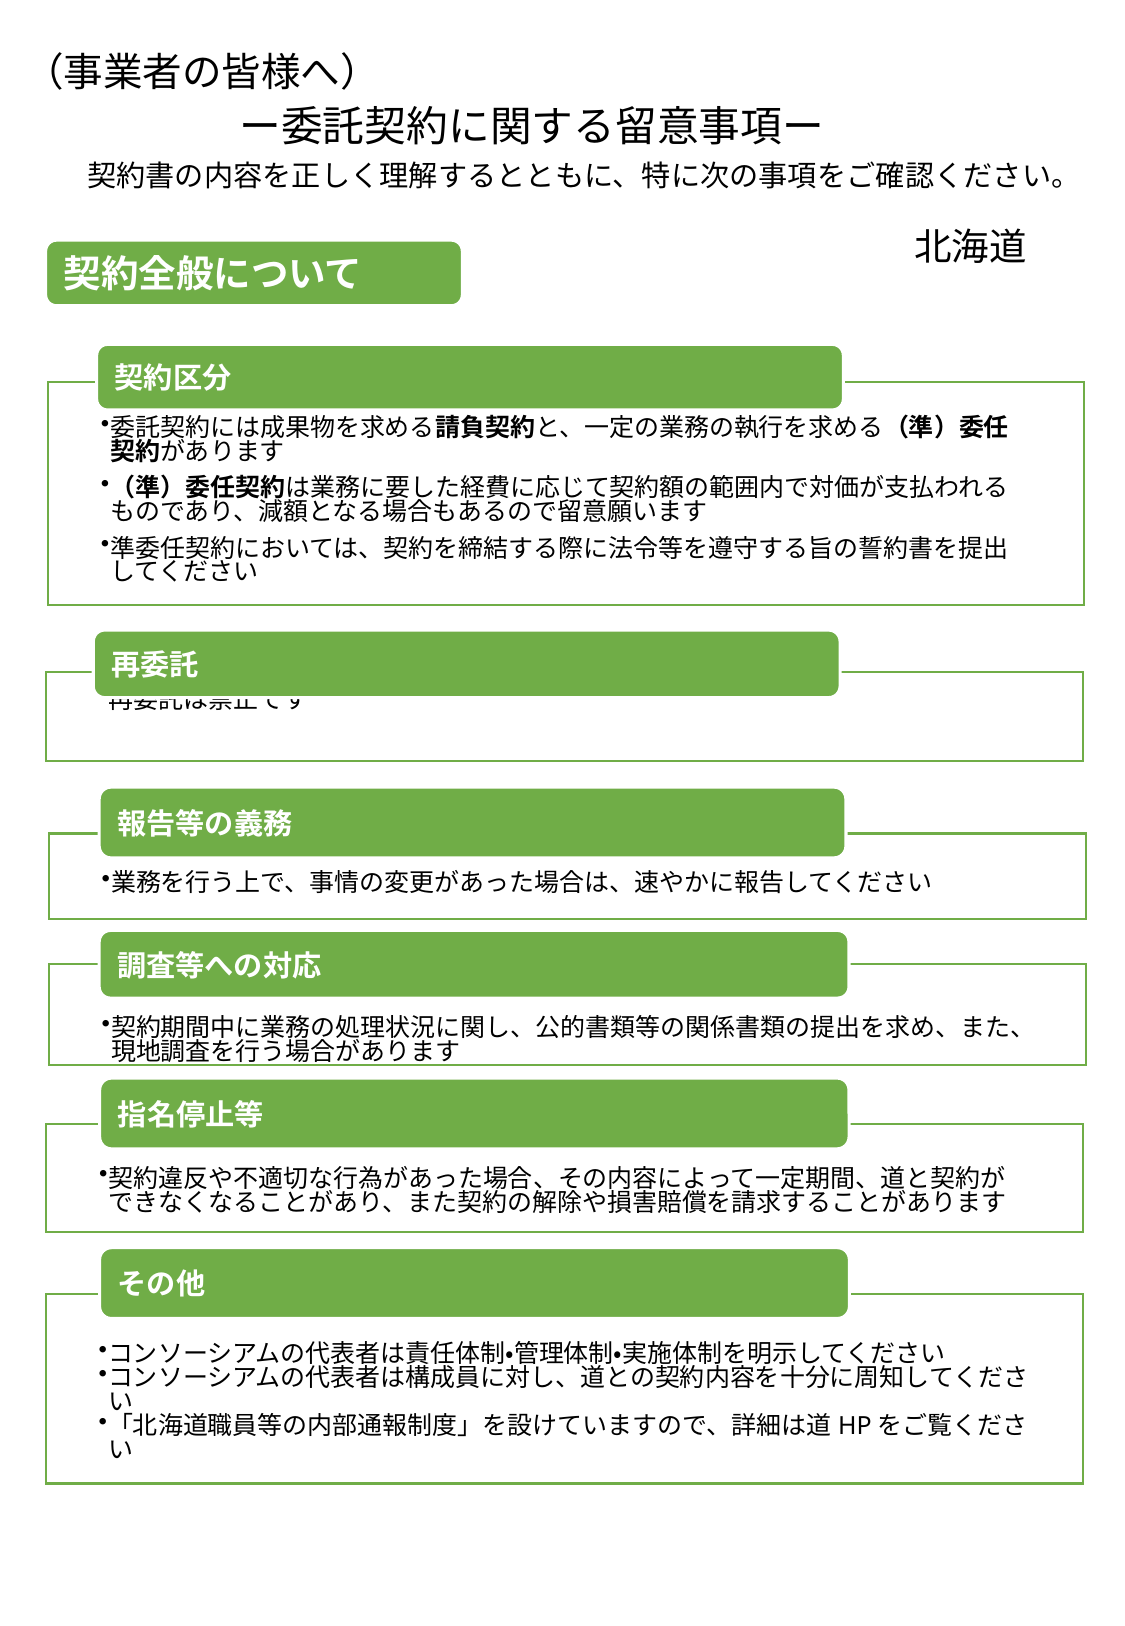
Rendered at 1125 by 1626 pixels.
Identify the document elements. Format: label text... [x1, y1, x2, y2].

text_box （事業者の皆様へ） [0, 39, 486, 92]
text_box コンソーシアムの代表者は責任体制・管理体制・実施体制を明示してください コンソーシアムの代表者は構成員に対し、道との契約内容を十分に周知してください 「北海道職員等の内部通報制度」を設けていますので、詳細は道HPをご覧ください [45, 1293, 1084, 1485]
text_box ー委託契約に関する留意事項ー [0, 92, 1075, 158]
text_box 契約書の内容を正しく理解するとともに、特に次の事項をご確認ください。 [72, 158, 1075, 250]
text_box 再委託は禁止です [45, 671, 1084, 762]
text_box 契約区分 [95, 342, 845, 412]
text_box 北海道 [580, 215, 1042, 276]
text_box その他 [98, 1246, 852, 1321]
text_box 報告等の義務 [97, 785, 848, 860]
text_box 再委託 [91, 628, 842, 700]
text_box 調査等への対応 [97, 928, 851, 1000]
text_box 委託契約には成果物を求める請負契約と、一定の業務の執行を求める（準）委任契約があります （準）委任契約は業務に要した経費に応じて契約額の範囲内で対価が支払われるものであり、減額となる場合もあるので留意願います 準委任契約においては、契約を締結する際に法令等を遵守する旨の誓約書を提出してください [47, 381, 1085, 606]
text_box 業務を行う上で、事情の変更があった場合は、速やかに報告してください [48, 832, 1087, 920]
text_box 契約全般について [44, 238, 464, 308]
text_box 指名停止等 [98, 1076, 851, 1151]
text_box 契約期間中に業務の処理状況に関し、公的書類等の関係書類の提出を求め、また、現地調査を行う場合があります [48, 963, 1087, 1066]
text_box 契約違反や不適切な行為があった場合、その内容によって一定期間、道と契約ができなくなることがあり、また契約の解除や損害賠償を請求することがあります [45, 1123, 1084, 1233]
